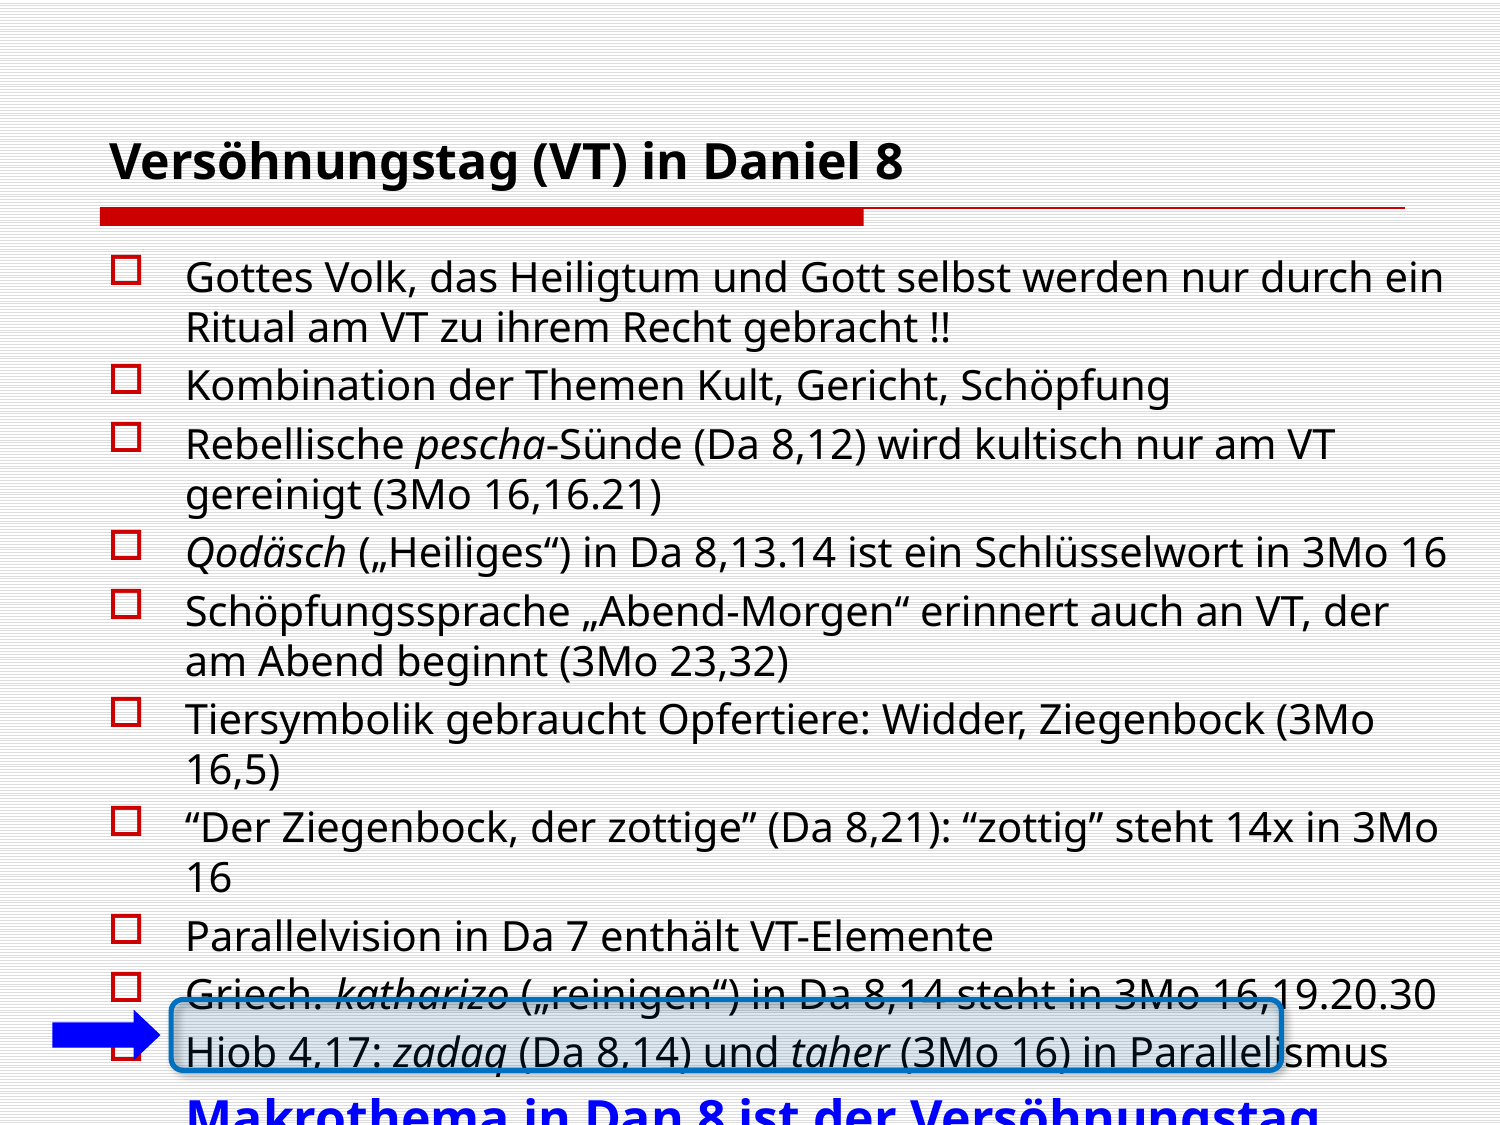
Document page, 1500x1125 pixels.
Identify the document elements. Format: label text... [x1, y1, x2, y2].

text_box [53, 1011, 160, 1059]
text_box Gottes Volk, das Heiligtum und Gott selbst werden nur durch ein Ritual am VT zu ihrem Recht gebracht !! Kombination der Themen Kult, Gericht, Schöpfung Rebellische pescha-Sünde (Da 8,12) wird kultisch nur am VT gereinigt (3Mo 16,16.21) Qodäsch („Heiliges“) in Da 8,13.14 ist ein Schlüsselwort in 3Mo 16 Schöpfungssprache „Abend-Morgen“ erinnert auch an VT, der am Abend beginnt (3Mo 23,32) Tiersymbolik gebraucht Opfertiere: Widder, Ziegenbock (3Mo 16,5) “Der Ziegenbock, der zottige” (Da 8,21): “zottig” steht 14x in 3Mo 16 Parallelvision in Da 7 enthält VT-Elemente Griech. katharizo („reinigen“) in Da 8,14 steht in 3Mo 16,19.20.30 Hiob 4,17: zadaq (Da 8,14) und taher (3Mo 16) in Parallelismus Makrothema in Dan 8 ist der Versöhnungstag [92, 243, 1471, 1024]
title Versöhnungstag (VT) in Daniel 8 [94, 50, 1407, 197]
text_box [169, 997, 1284, 1073]
